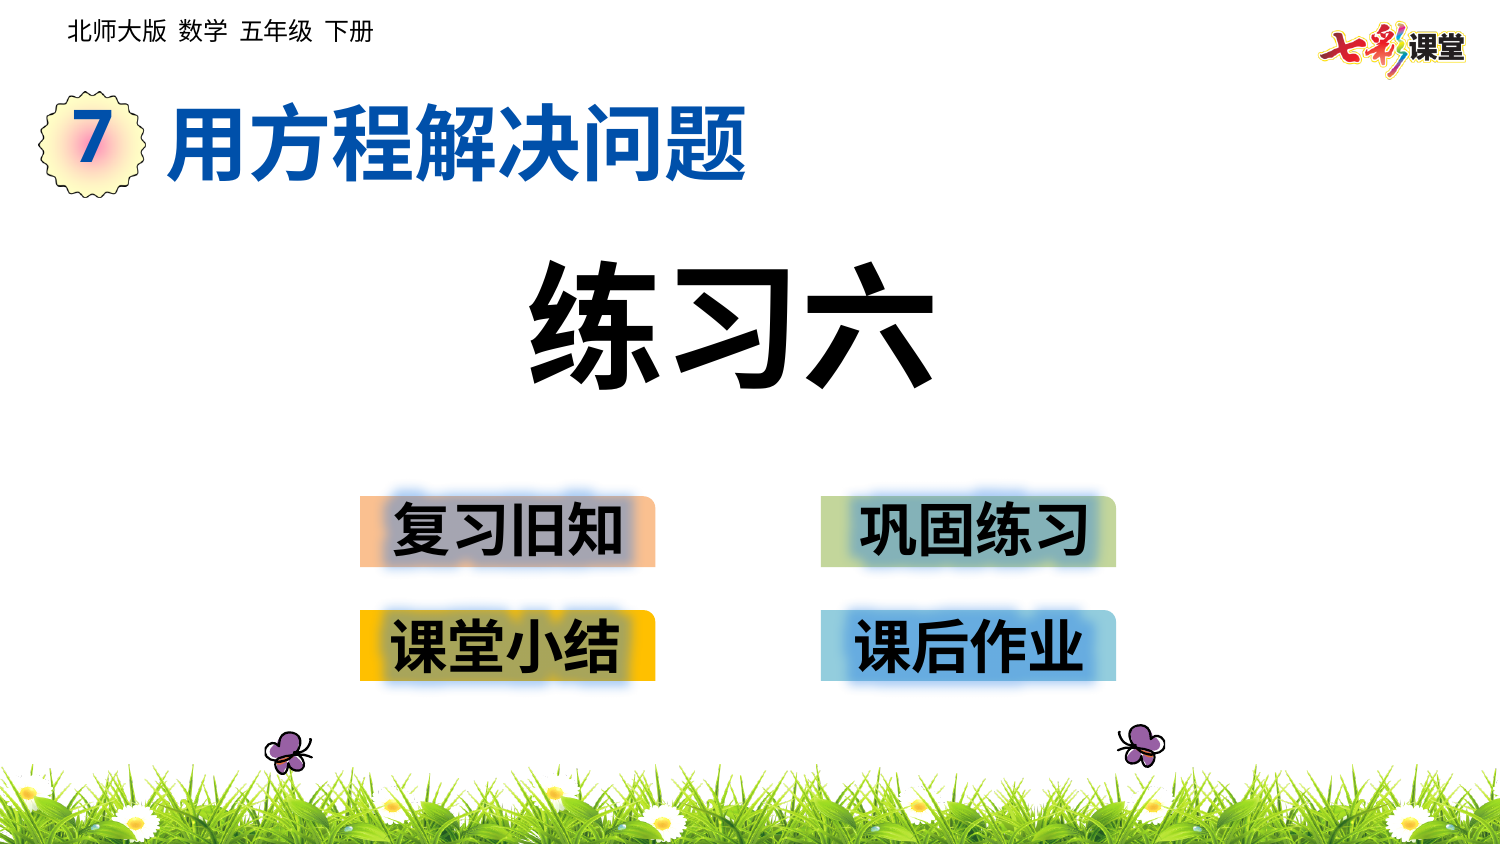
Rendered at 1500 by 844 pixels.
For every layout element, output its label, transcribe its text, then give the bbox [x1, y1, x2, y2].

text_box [37, 81, 146, 198]
text_box 课堂小结 [370, 598, 642, 693]
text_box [0, 0, 573, 70]
text_box 复习旧知 [373, 481, 646, 575]
text_box 练习六 [515, 235, 951, 412]
text_box 巩固练习 [840, 481, 1112, 575]
picture [1316, 20, 1468, 80]
text_box 用方程解决问题 [153, 85, 760, 197]
text_box [818, 494, 822, 570]
picture [0, 723, 1500, 844]
text_box 课后作业 [833, 598, 1106, 693]
